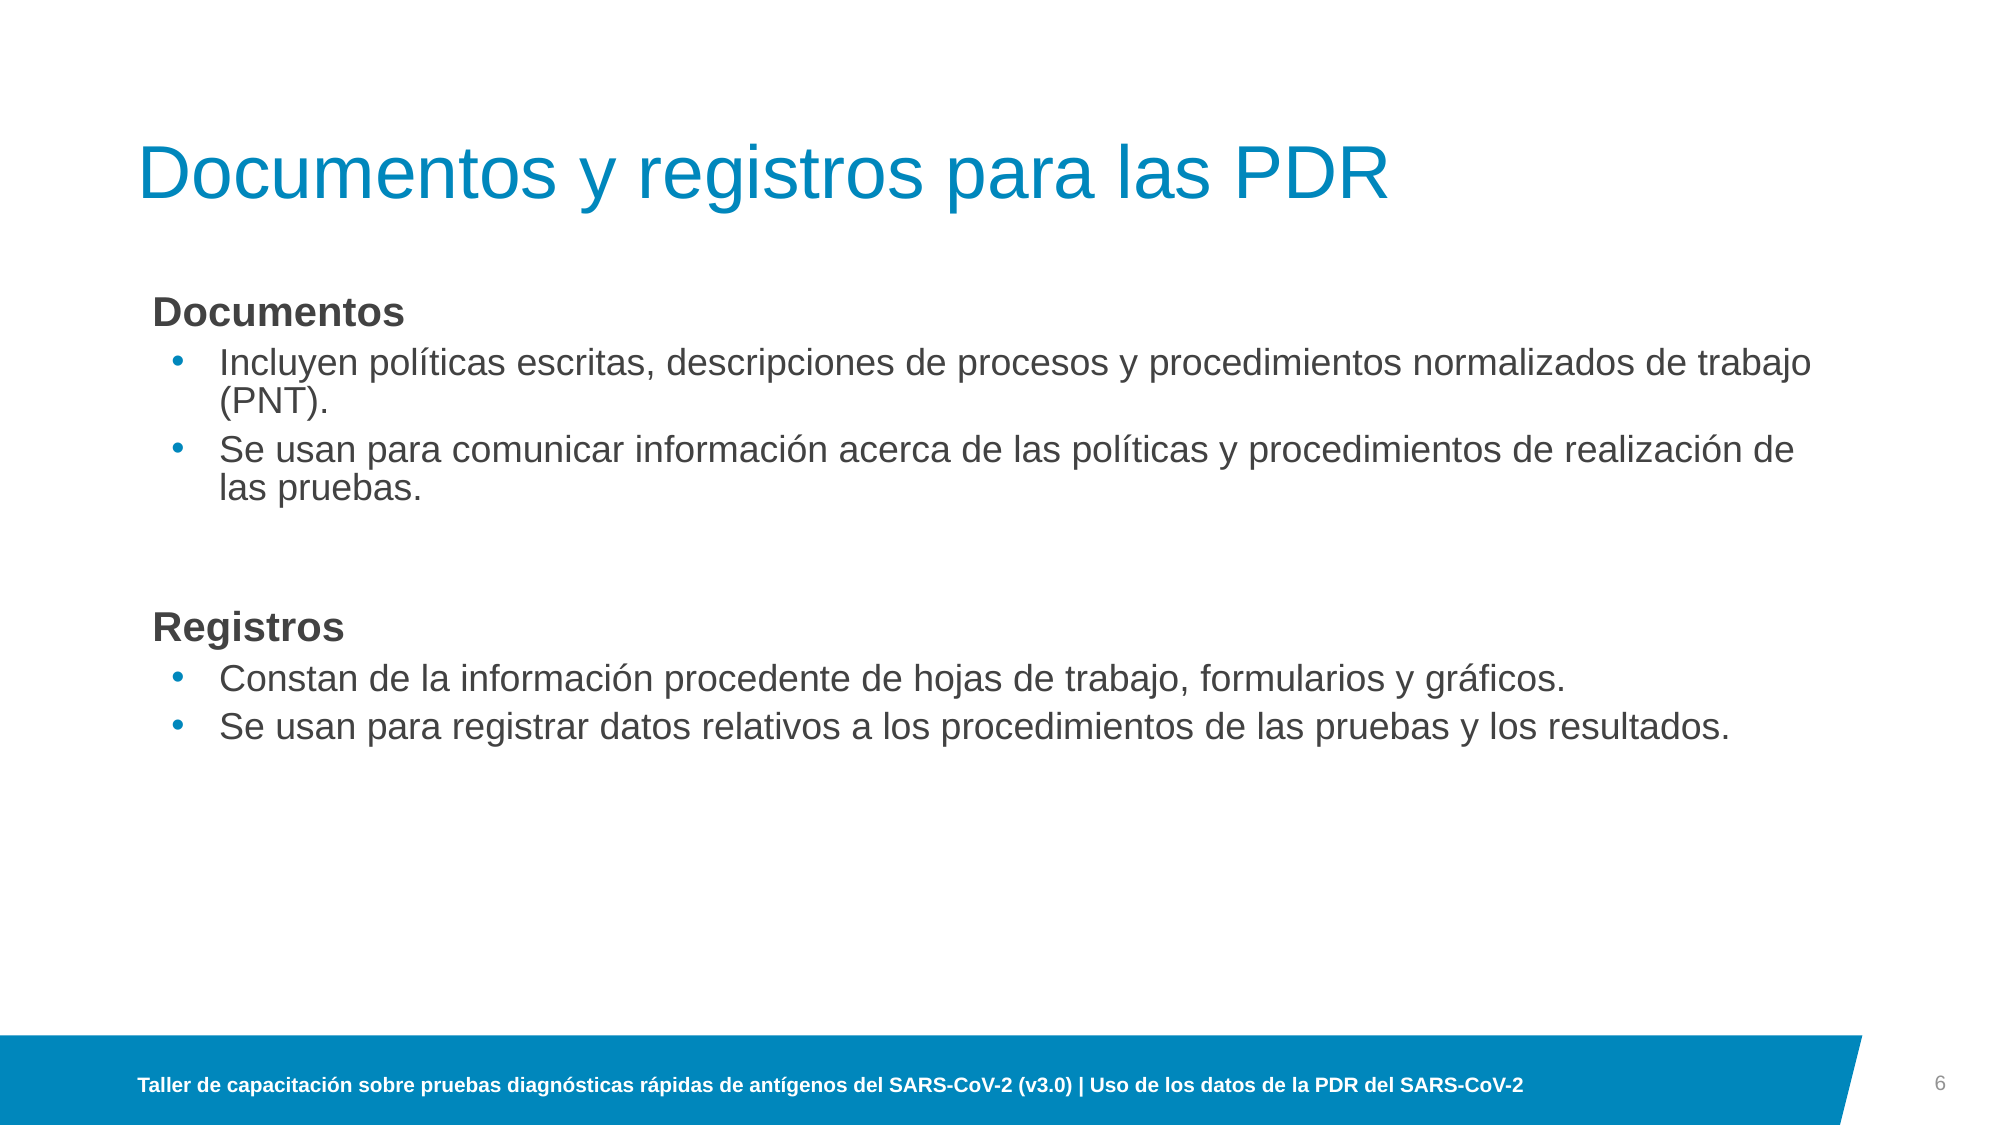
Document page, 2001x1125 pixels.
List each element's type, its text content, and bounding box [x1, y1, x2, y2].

footer Taller de capacitación sobre pruebas diagnósticas rápidas de antígenos del SARS-CoV-2 (v3.0) | Uso de los datos de la PDR del SARS-CoV-2 [137, 1042, 1662, 1125]
title Documentos y registros para las PDR [137, 59, 1863, 215]
slide_number 6 [1862, 1035, 1947, 1125]
list Documentos Incluyen políticas escritas, descripciones de procesos y procedimientos normalizados de trabajo (PNT). Se usan para comunicar información acerca de las políticas y procedimientos de realización de las pruebas. Registros Constan de la información procedente de hojas de trabajo, formularios y gráficos. Se usan para registrar datos relativos a los procedimientos de las pruebas y los resultados. [137, 284, 1863, 1014]
